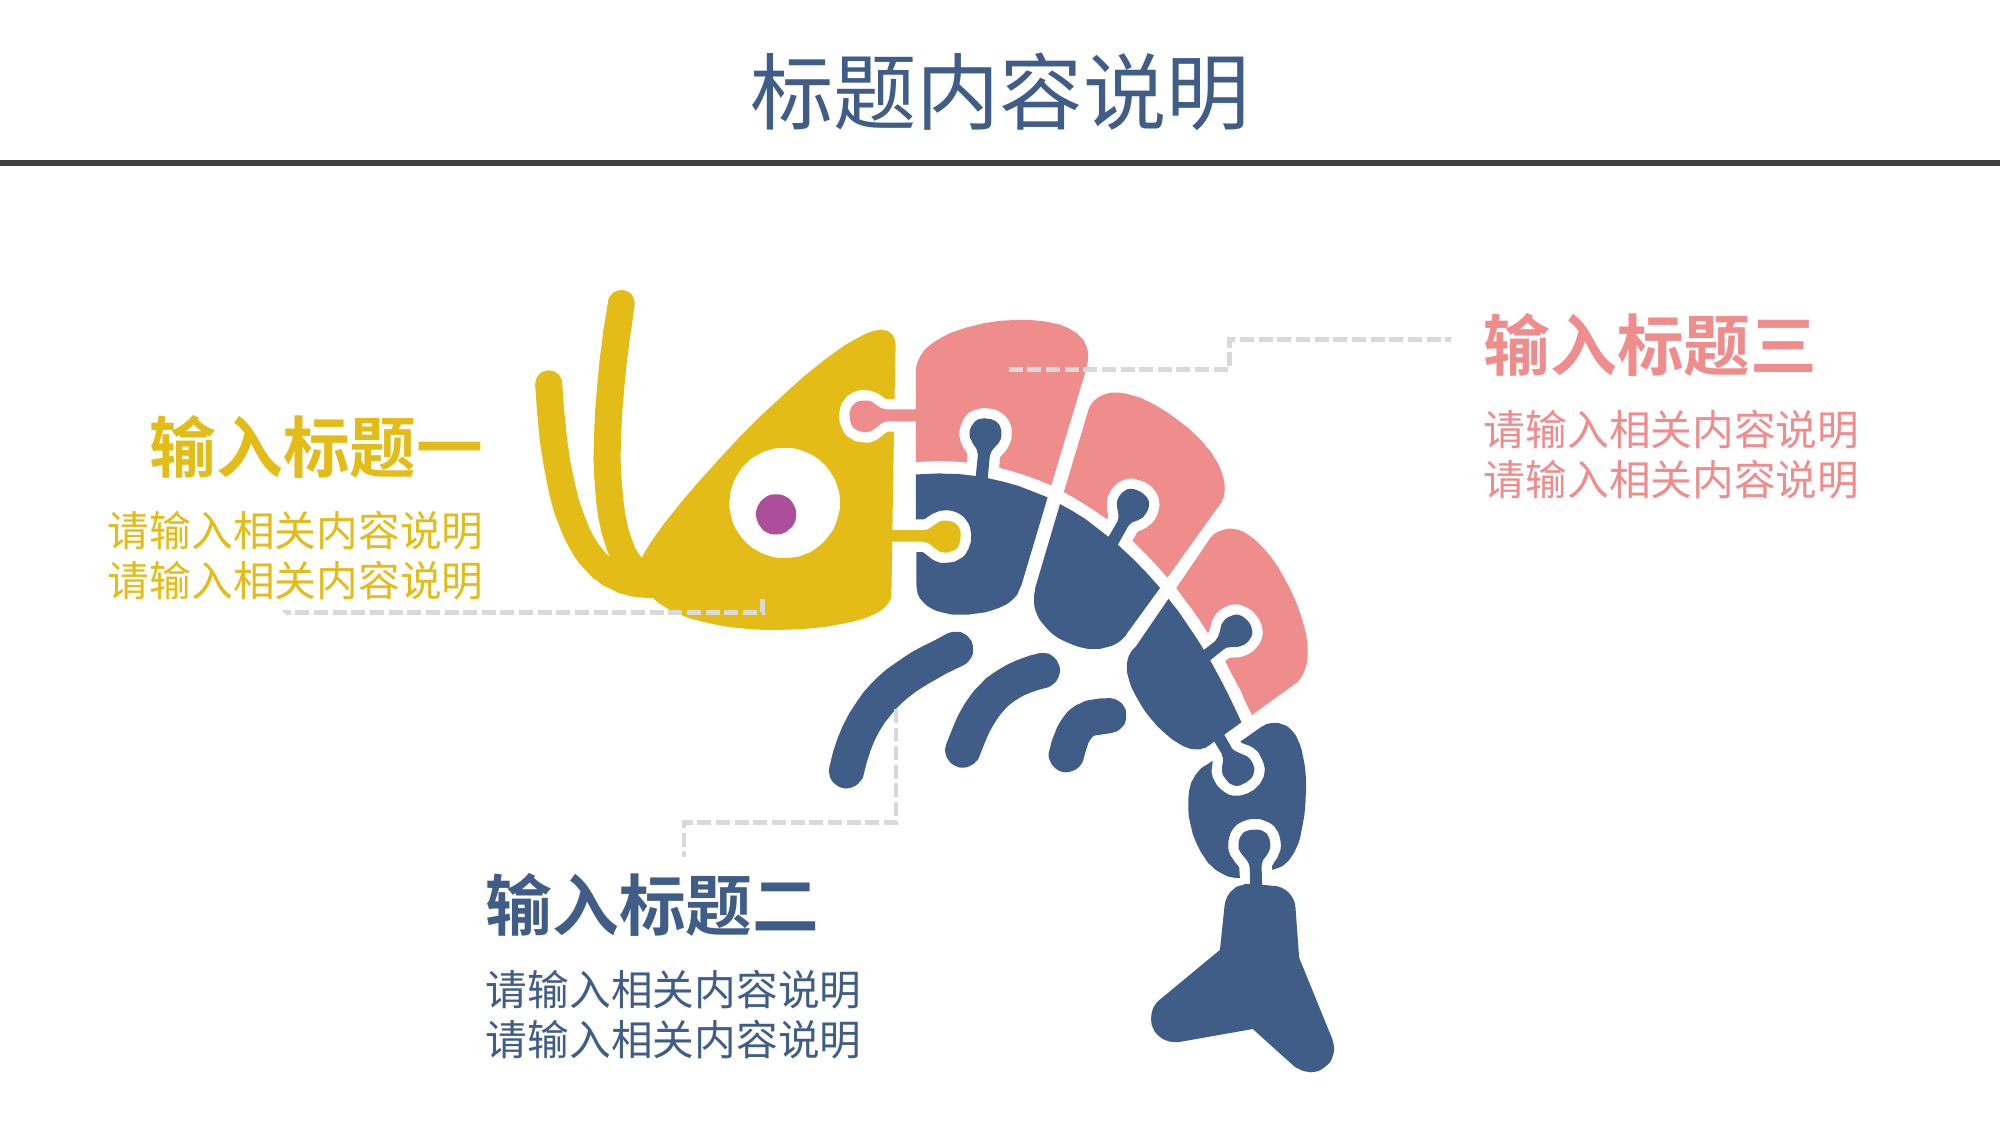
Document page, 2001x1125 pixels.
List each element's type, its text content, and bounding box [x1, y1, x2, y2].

text_box 请输入相关内容说明 请输入相关内容说明 [72, 497, 499, 613]
text_box [849, 319, 1086, 486]
text_box [755, 494, 797, 535]
text_box [1063, 392, 1225, 578]
text_box [1034, 488, 1161, 649]
text_box 输入标题二 [471, 856, 897, 952]
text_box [285, 598, 763, 614]
text_box [1188, 722, 1307, 879]
text_box [915, 418, 1048, 615]
text_box 请输入相关内容说明 请输入相关内容说明 [1468, 396, 1895, 511]
text_box [1126, 598, 1255, 786]
text_box [1176, 528, 1308, 716]
text_box [852, 631, 974, 709]
text_box [535, 290, 961, 631]
title 标题内容说明 [137, 39, 1863, 155]
text_box 请输入相关内容说明 请输入相关内容说明 [471, 956, 897, 1071]
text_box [1008, 339, 1451, 370]
text_box [1151, 829, 1335, 1073]
text_box [1048, 697, 1127, 773]
text_box [945, 653, 1061, 768]
text_box 输入标题三 [1468, 296, 1895, 392]
text_box 输入标题一 [72, 398, 499, 493]
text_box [683, 708, 896, 857]
